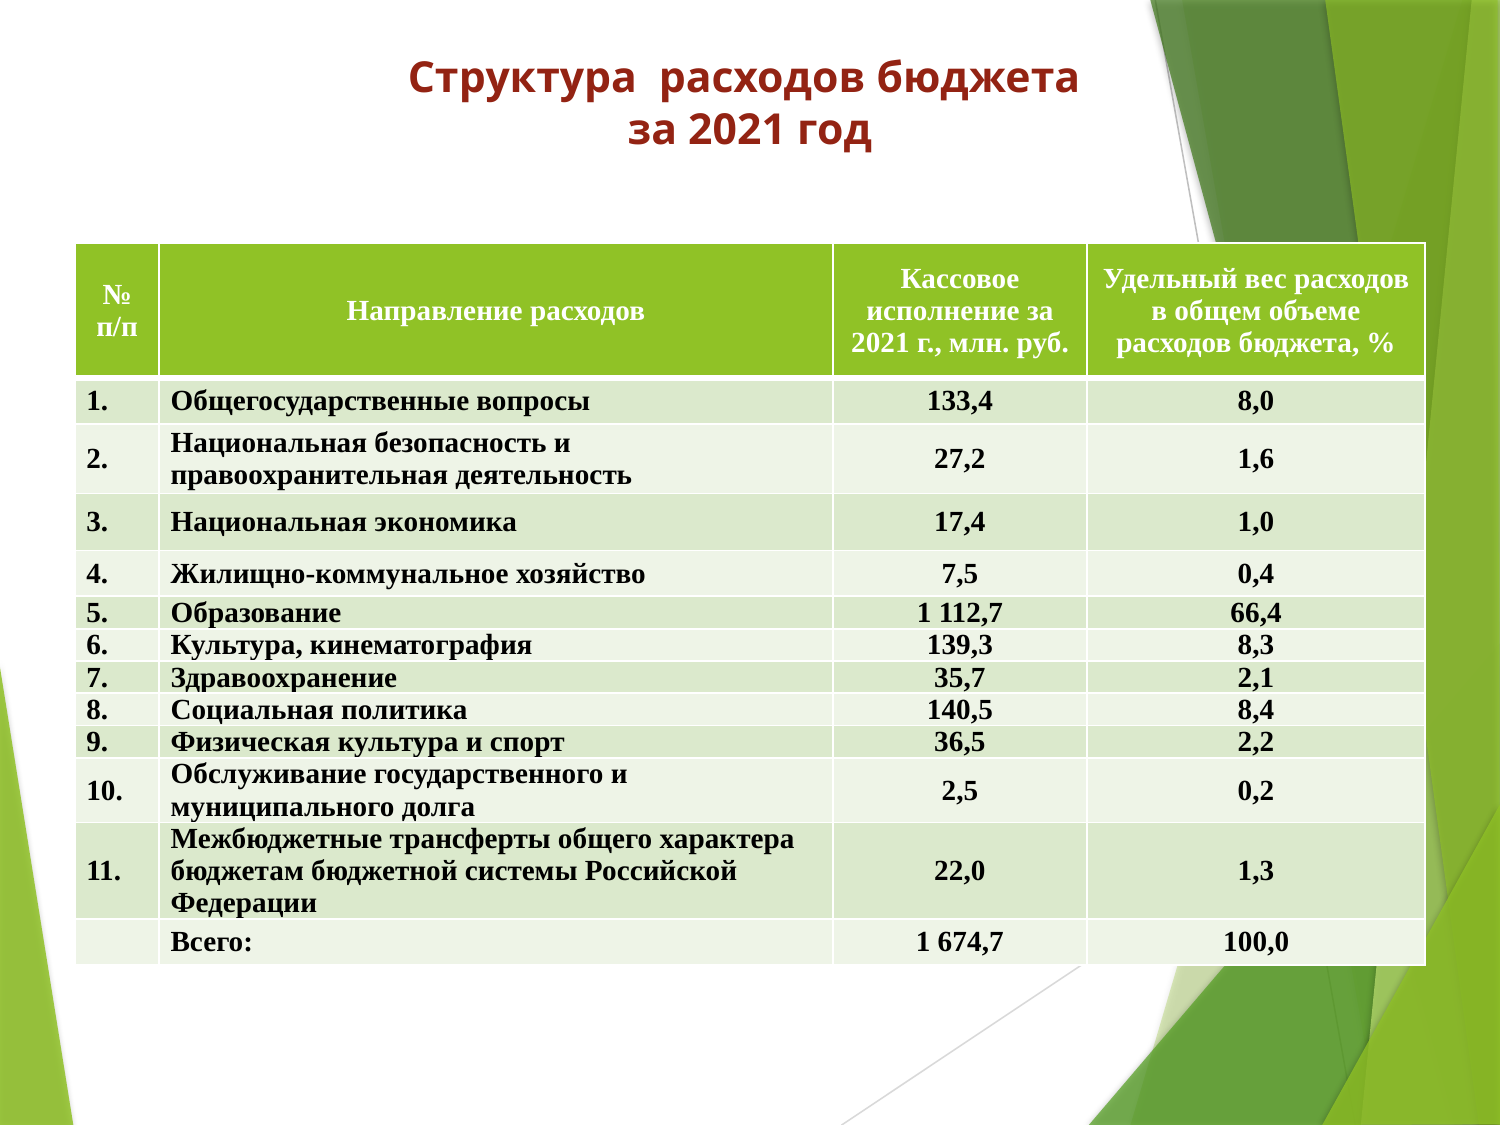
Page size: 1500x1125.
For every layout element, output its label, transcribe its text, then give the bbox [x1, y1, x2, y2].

table_cell 35,7 [834, 662, 1086, 692]
table_cell 1 674,7 [834, 920, 1086, 964]
table_cell Физическая культура и спорт [160, 726, 832, 757]
table_cell Социальная политика [160, 694, 832, 725]
table_cell 7,5 [834, 551, 1086, 595]
table_cell 10. [76, 759, 158, 822]
table_cell Культура, кинематография [160, 630, 832, 660]
table_cell [76, 920, 158, 964]
table_cell Национальная безопасность и правоохранительная деятельность [160, 425, 832, 493]
table_header Направление расходов [160, 244, 832, 375]
table_cell Общегосударственные вопросы [160, 381, 832, 423]
table_cell Национальная экономика [160, 494, 832, 550]
table_cell 11. [76, 823, 158, 918]
table_cell 9. [76, 726, 158, 757]
table_cell 8,3 [1088, 630, 1424, 660]
table_cell 3. [76, 494, 158, 550]
table_cell 2,5 [834, 759, 1086, 822]
table_cell 8. [76, 694, 158, 725]
table_cell Всего: [160, 920, 832, 964]
table_cell 36,5 [834, 726, 1086, 757]
table_cell 1,3 [1088, 823, 1424, 918]
table_cell 22,0 [834, 823, 1086, 918]
table_cell 8,4 [1088, 694, 1424, 725]
table_cell 66,4 [1088, 597, 1424, 628]
table_header № п/п [76, 244, 158, 375]
table_cell 8,0 [1088, 381, 1424, 423]
table_cell 2,2 [1088, 726, 1424, 757]
table_cell 1. [76, 381, 158, 423]
table_cell Жилищно-коммунальное хозяйство [160, 551, 832, 595]
table_cell 7. [76, 662, 158, 692]
table_cell 1,0 [1088, 494, 1424, 550]
table_header Удельный вес расходов в общем объеме расходов бюджета, % [1088, 244, 1424, 375]
table_cell 0,4 [1088, 551, 1424, 595]
table_cell 5. [76, 597, 158, 628]
table_cell 2,1 [1088, 662, 1424, 692]
table_cell 4. [76, 551, 158, 595]
table_cell 17,4 [834, 494, 1086, 550]
table_cell 1 112,7 [834, 597, 1086, 628]
table_cell Образование [160, 597, 832, 628]
table_cell 1,6 [1088, 425, 1424, 493]
table_header Кассовое исполнение за 2021 г., млн. руб. [834, 244, 1086, 375]
table_cell 27,2 [834, 425, 1086, 493]
table_cell 140,5 [834, 694, 1086, 725]
table_cell 133,4 [834, 381, 1086, 423]
table_cell 100,0 [1088, 920, 1424, 964]
table_cell 6. [76, 630, 158, 660]
table_cell 0,2 [1088, 759, 1424, 822]
table_cell 2. [76, 425, 158, 493]
table_cell Межбюджетные трансферты общего характера бюджетам бюджетной системы Российской Федерации [160, 823, 832, 918]
table_cell 139,3 [834, 630, 1086, 660]
table_cell Обслуживание государственного и муниципального долга [160, 759, 832, 822]
table_cell Здравоохранение [160, 662, 832, 692]
title Структура расходов бюджета за 2021 год [75, 42, 1425, 161]
